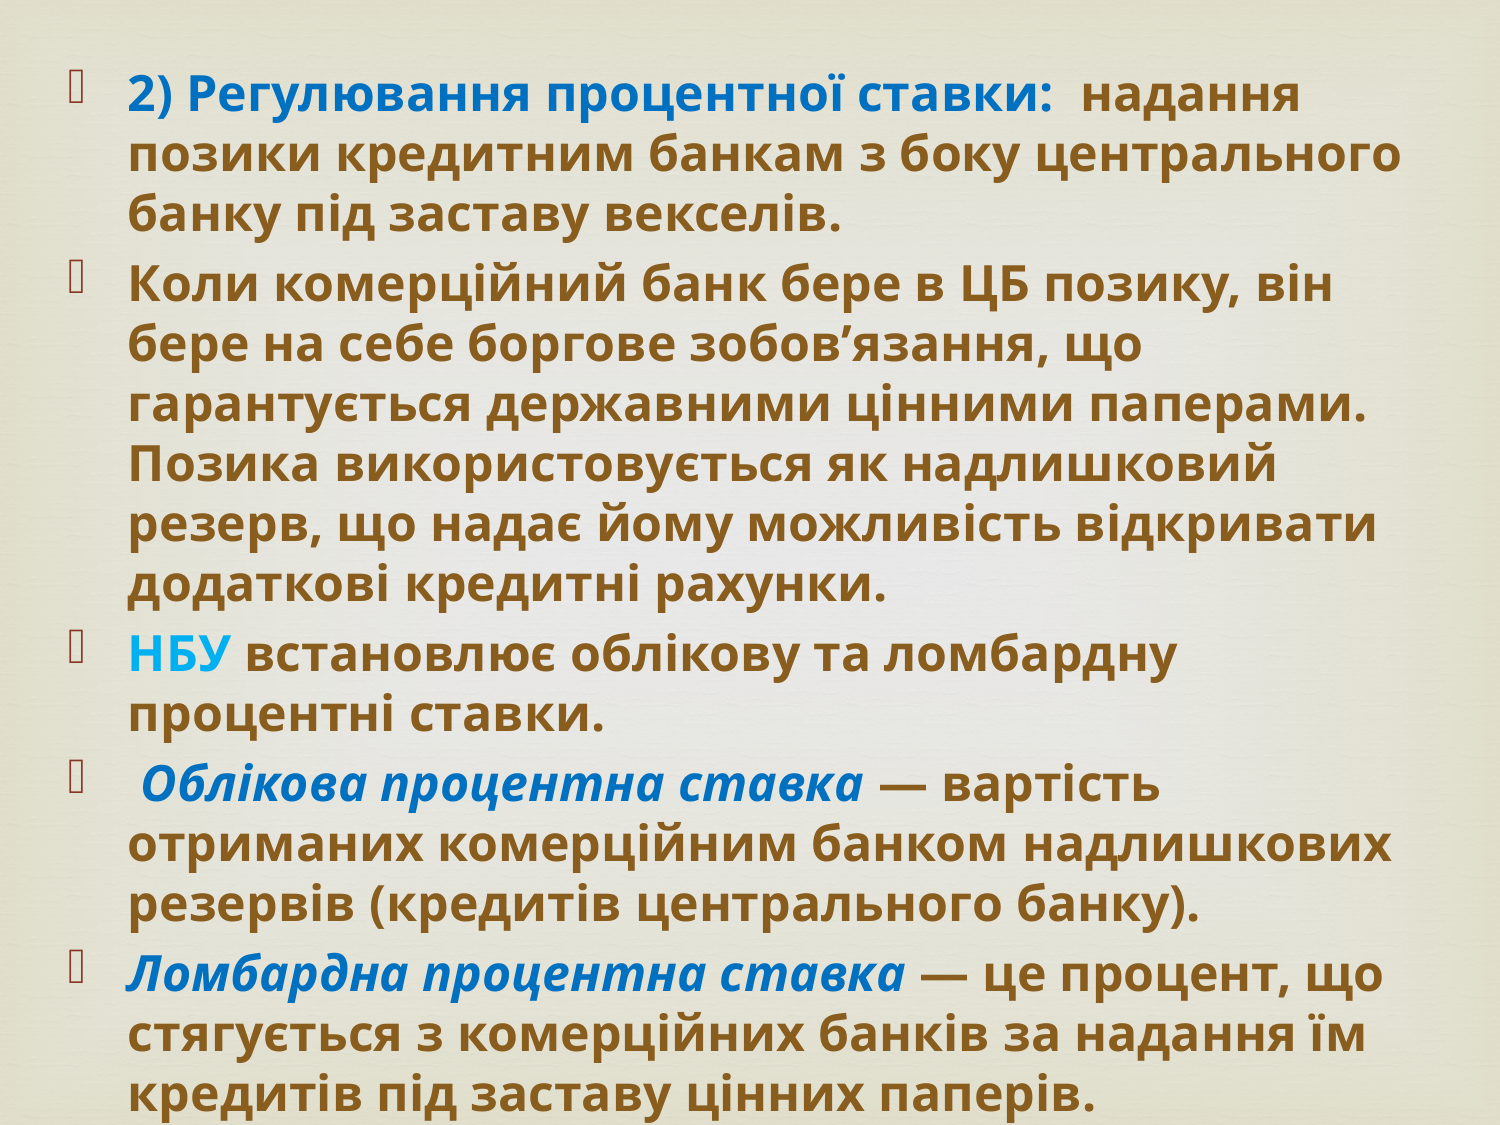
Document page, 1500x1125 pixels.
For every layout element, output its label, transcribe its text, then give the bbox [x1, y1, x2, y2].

text_box 2) Регулювання процентної ставки: надання позики кредитним банкам з боку центрального банку під заставу векселів. Коли комерційний банк бере в ЦБ позику, він бере на себе боргове зобов’язання, що гарантується державними цінними паперами. Позика використовується як надлишковий резерв, що надає йому можливість відкривати додаткові кредитні рахунки. НБУ встановлює облікову та ломбардну процентні ставки. Облікова процентна ставка — вартість отриманих комерційним банком надлишкових резервів (кредитів центрального банку). Ломбардна процентна ставка — це процент, що стягується з комерційних банків за надання їм кредитів під заставу цінних паперів. [53, 54, 1471, 1083]
